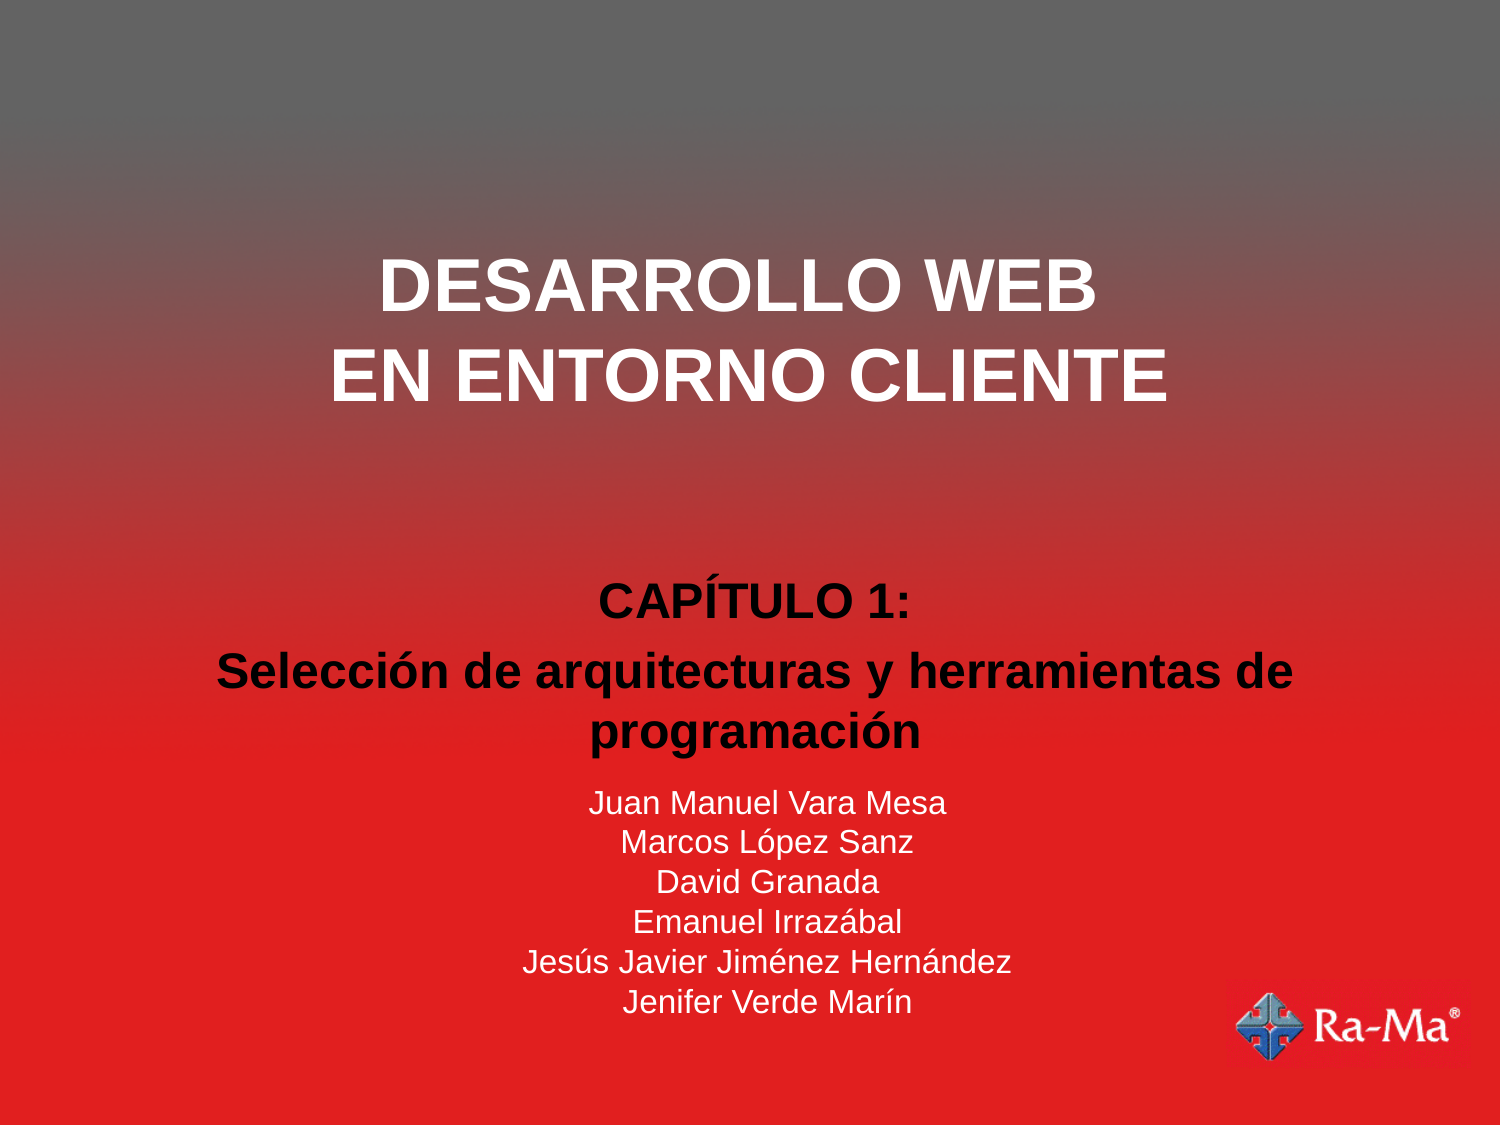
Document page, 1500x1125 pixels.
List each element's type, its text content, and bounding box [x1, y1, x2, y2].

title DESARROLLO WEB EN ENTORNO CLIENTE [112, 184, 1388, 468]
picture [0, 0, 1500, 1125]
subtitle CAPÍTULO 1: Selección de arquitecturas y herramientas de programación [112, 557, 1400, 767]
